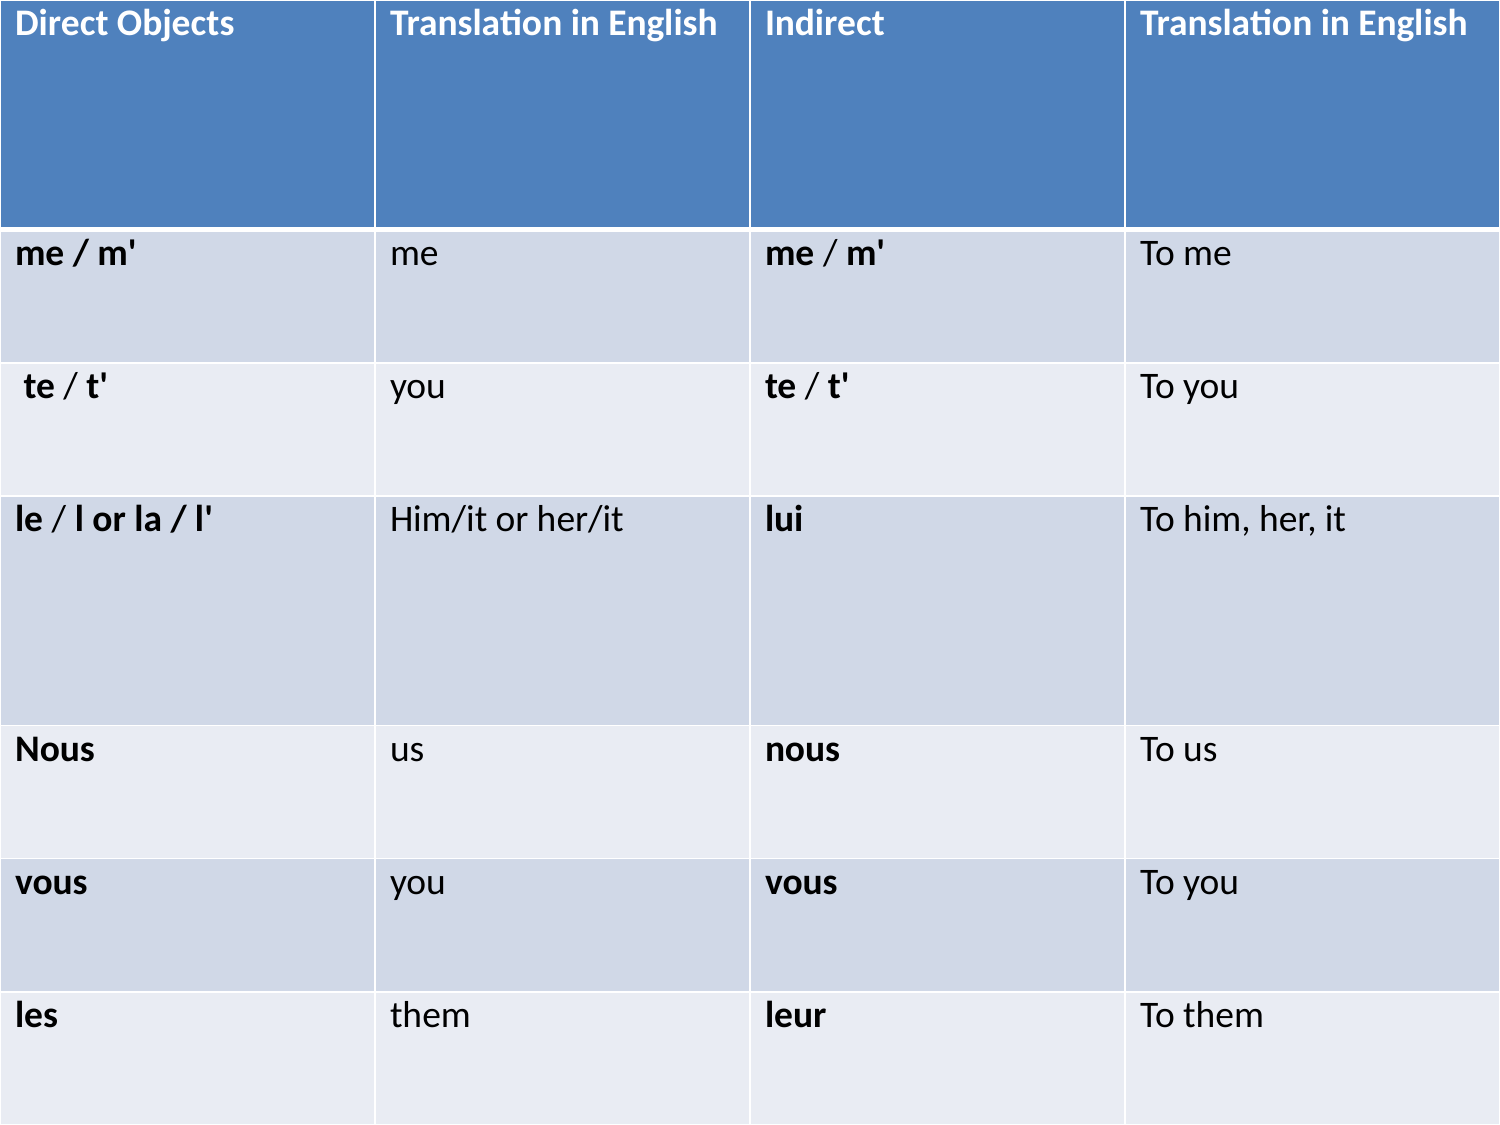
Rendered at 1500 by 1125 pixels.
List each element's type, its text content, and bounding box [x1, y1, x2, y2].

table_cell les [1, 993, 374, 1124]
table_cell te / t' [1, 364, 374, 495]
table_cell me / m' [1, 232, 374, 362]
table_cell vous [751, 859, 1124, 991]
table_cell them [376, 993, 749, 1124]
table_cell To them [1126, 993, 1499, 1124]
table_header Indirect [751, 1, 1124, 227]
table_cell me / m' [751, 232, 1124, 362]
table_cell te / t' [751, 364, 1124, 495]
table_cell me [376, 232, 749, 362]
table_cell you [376, 364, 749, 495]
table_header Translation in English [376, 1, 749, 227]
table_cell To you [1126, 859, 1499, 991]
table_cell le / l or la / l' [1, 497, 374, 725]
table_cell you [376, 859, 749, 991]
table_header Direct Objects [1, 1, 374, 227]
table_header Translation in English [1126, 1, 1499, 227]
table_cell To you [1126, 364, 1499, 495]
table_cell nous [751, 726, 1124, 858]
table_cell us [376, 726, 749, 858]
table_cell leur [751, 993, 1124, 1124]
table_cell lui [751, 497, 1124, 725]
table_cell vous [1, 859, 374, 991]
table_cell To him, her, it [1126, 497, 1499, 725]
table_cell Nous [1, 726, 374, 858]
table_cell To me [1126, 232, 1499, 362]
table_cell Him/it or her/it [376, 497, 749, 725]
table_cell To us [1126, 726, 1499, 858]
